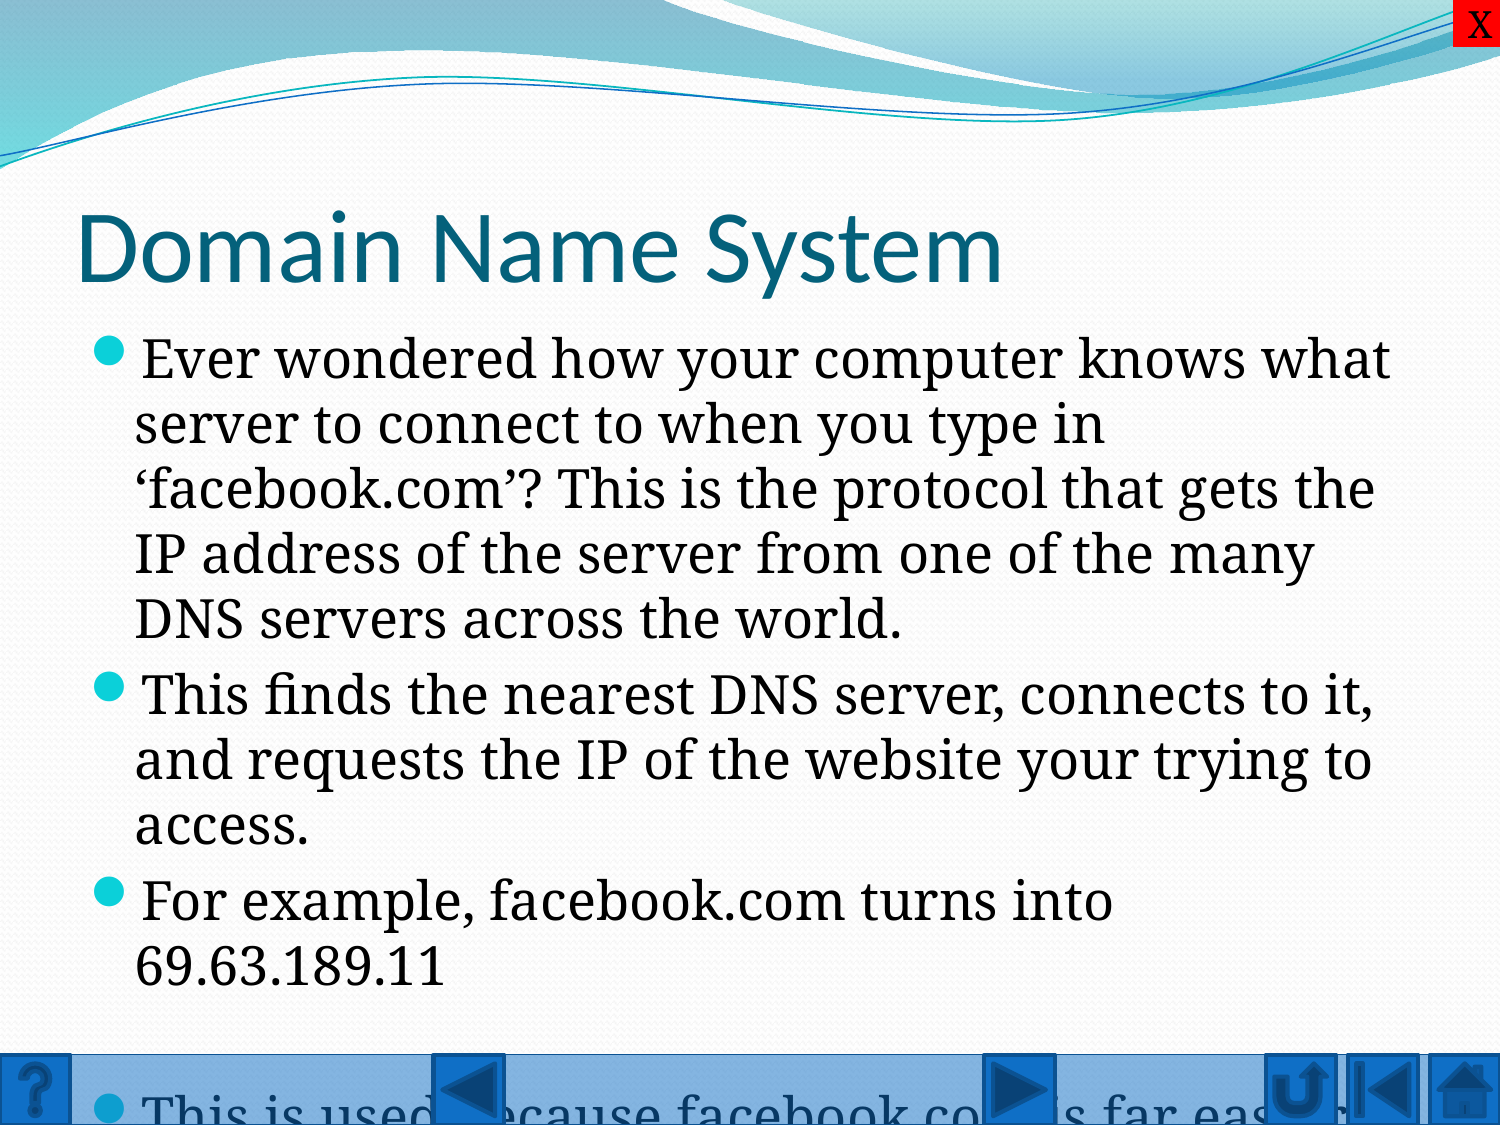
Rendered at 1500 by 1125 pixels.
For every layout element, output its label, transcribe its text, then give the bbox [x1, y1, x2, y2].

text_box [1420, 1053, 1428, 1125]
text_box [1057, 1053, 1264, 1125]
text_box X [1451, 0, 1500, 49]
list Ever wondered how your computer knows what server to connect to when you type in ‘facebook.com’? This is the protocol that gets the IP address of the server from one of the many DNS servers across the world. This finds the nearest DNS server, connects to it, and requests the IP of the website your trying to access. For example, facebook.com turns into 69.63.189.11 This is used because facebook.com is far easier to remember than 69.63.189.11 [75, 317, 1425, 1038]
text_box [506, 1053, 982, 1125]
text_box [1428, 1053, 1500, 1125]
title Domain Name System [75, 115, 1425, 303]
text_box [72, 1053, 431, 1125]
text_box [1338, 1053, 1346, 1125]
text_box [431, 1053, 506, 1125]
text_box [1264, 1053, 1338, 1125]
text_box [982, 1053, 1057, 1125]
text_box [1346, 1053, 1420, 1125]
text_box [0, 1053, 72, 1125]
